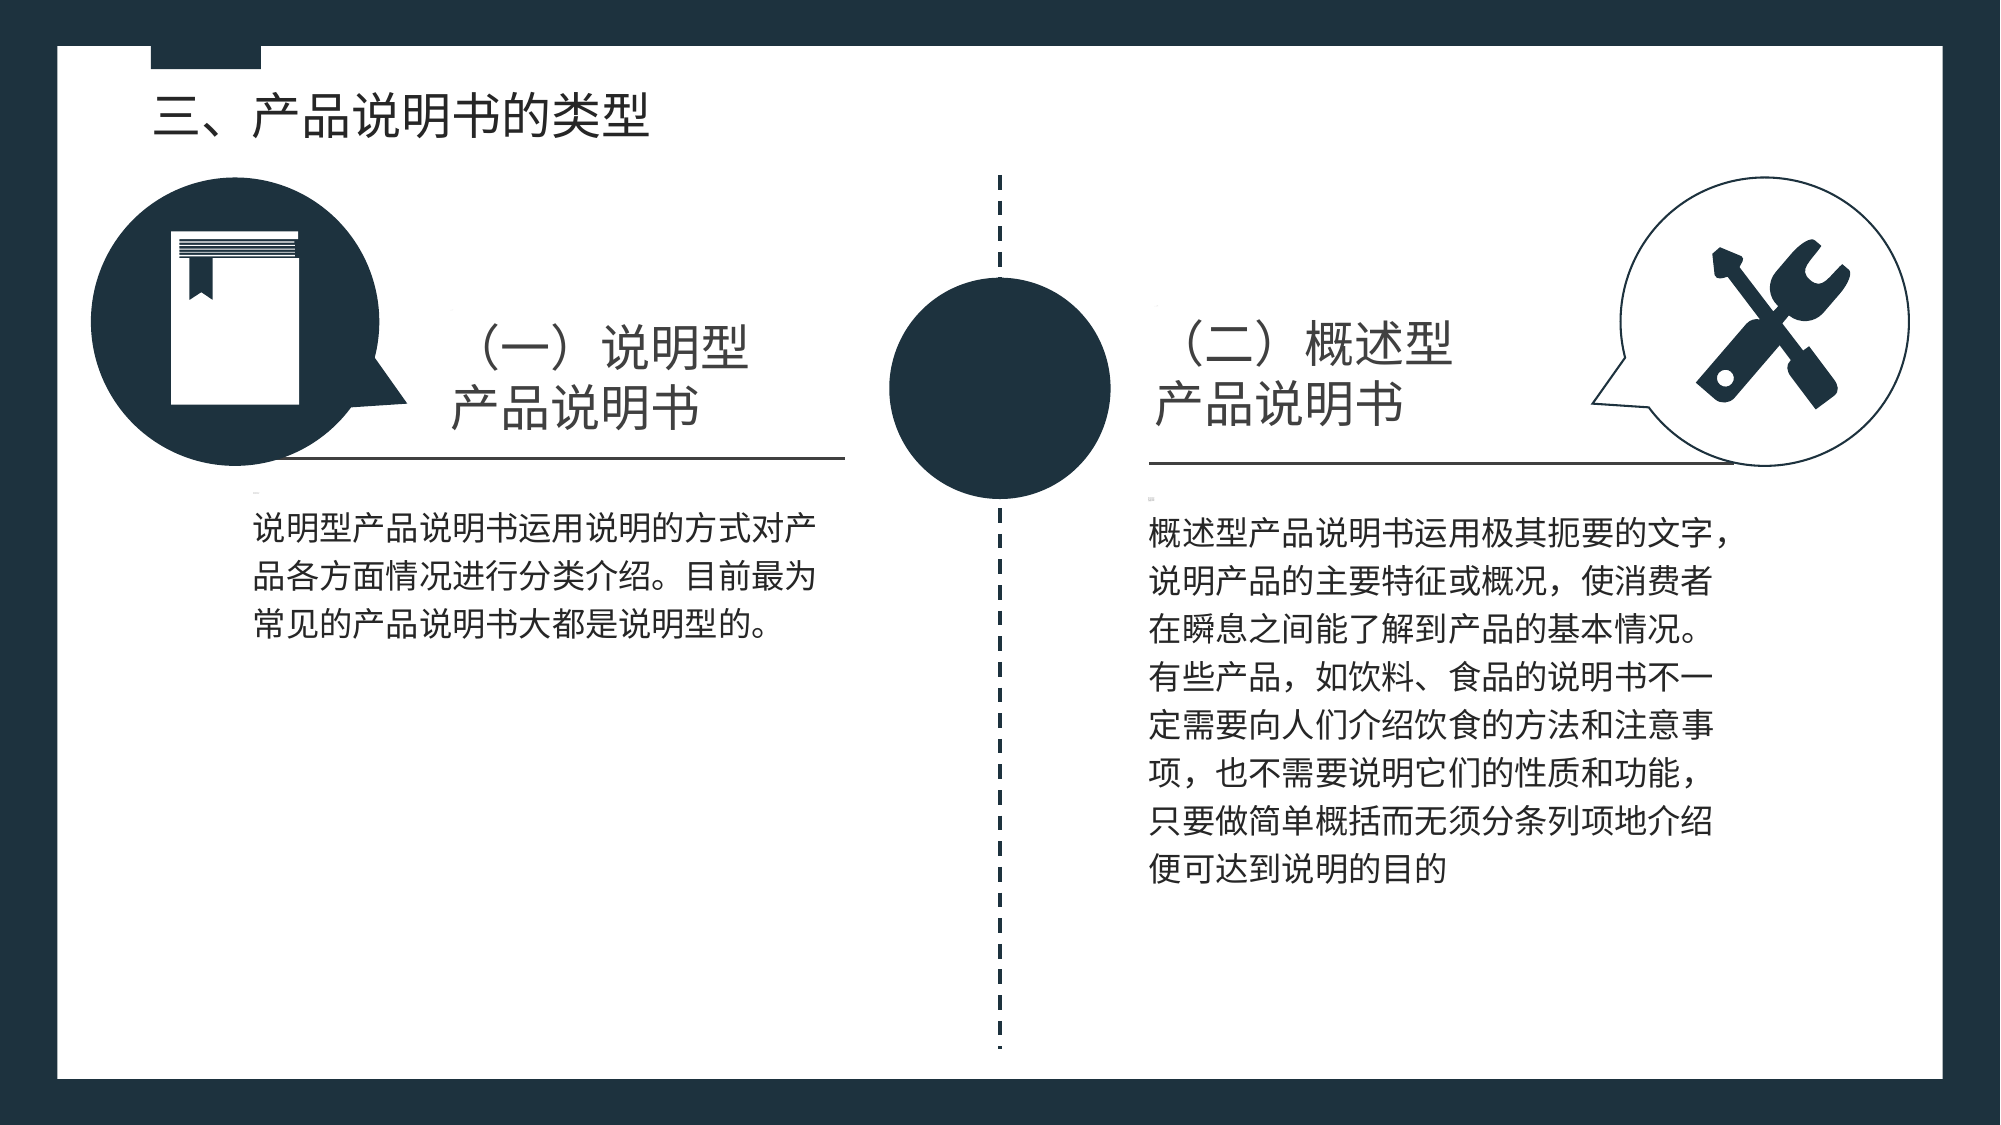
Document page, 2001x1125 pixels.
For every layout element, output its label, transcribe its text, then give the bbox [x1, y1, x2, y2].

text_box [888, 276, 999, 501]
text_box [1001, 276, 1112, 501]
text_box [1590, 176, 1910, 467]
text_box 概述型产品说明书运用极其扼要的文字，说明产品的主要特征或概况，使消费者在瞬息之间能了解到产品的基本情况。有些产品，如饮料、食品的说明书不一定需要向人们介绍饮食的方法和注意事项，也不需要说明它们的性质和功能，只要做简单概括而无须分条列项地介绍便可达到说明的目的 [1148, 497, 1742, 896]
text_box 三、产品说明书的类型 [150, 77, 725, 152]
text_box [89, 176, 410, 467]
text_box （二）概述型产品说明书 [1154, 305, 1482, 441]
text_box （一）说明型产品说明书 [450, 309, 778, 445]
text_box [1695, 239, 1851, 410]
text_box 说明型产品说明书运用说明的方式对产品各方面情况进行分类介绍。目前最为常见的产品说明书大都是说明型的。 [253, 492, 846, 651]
text_box [171, 231, 300, 405]
